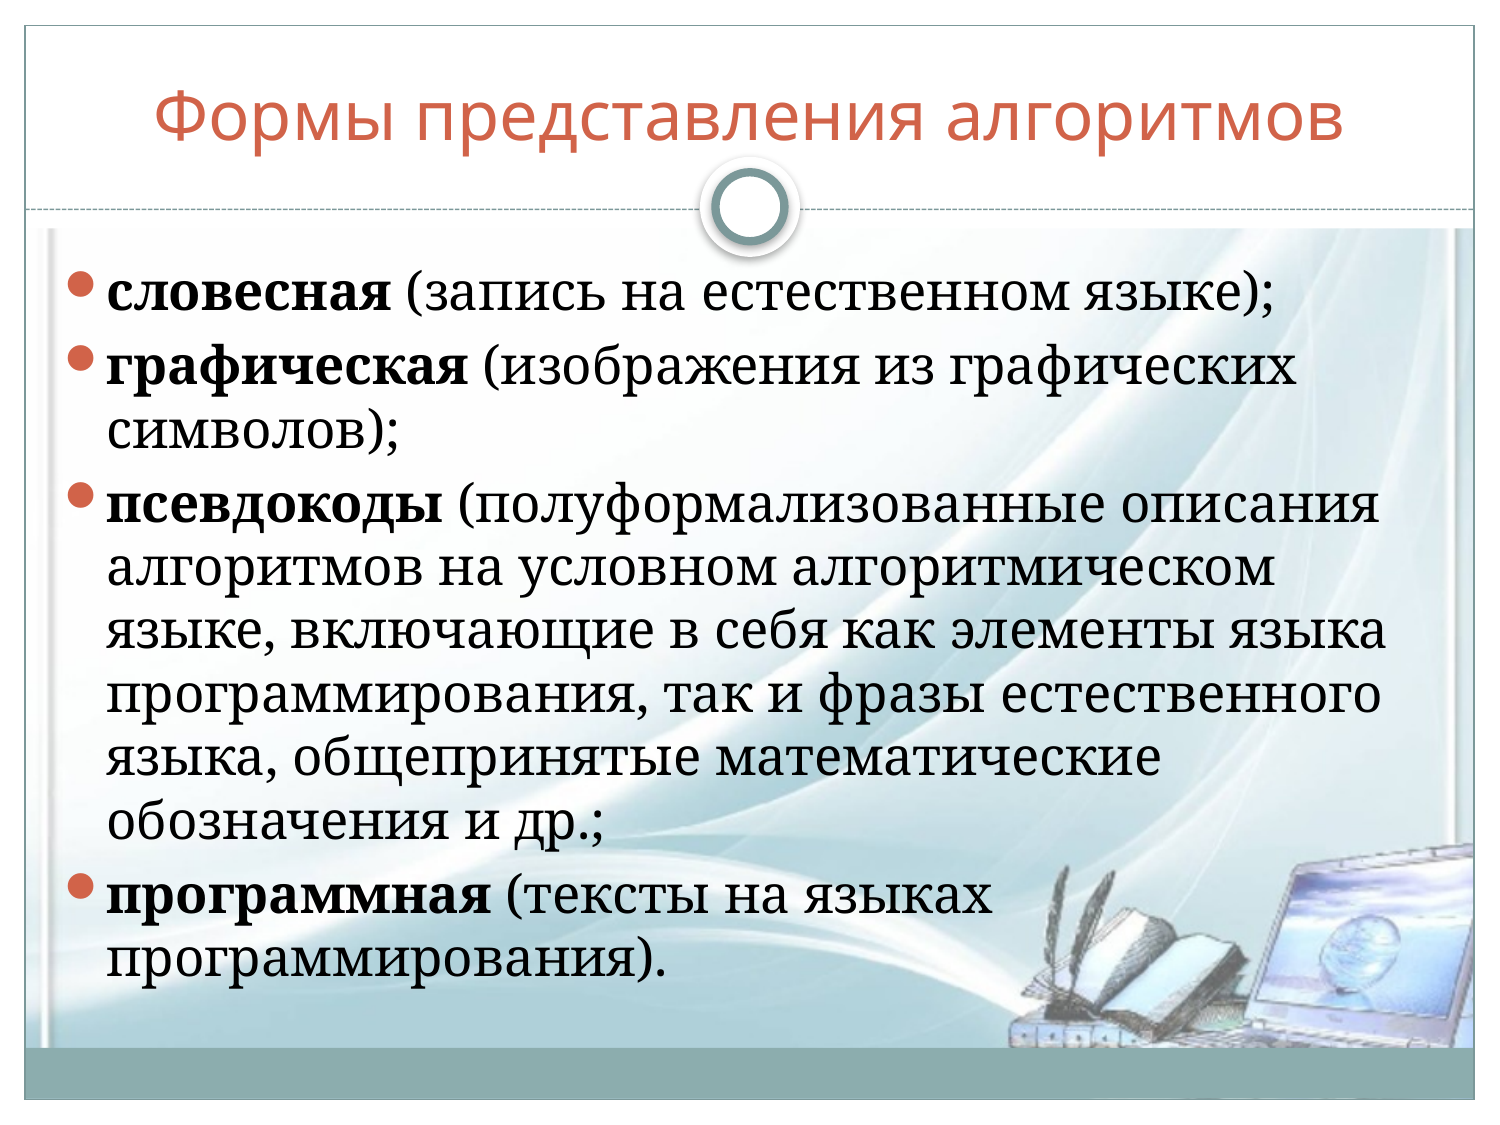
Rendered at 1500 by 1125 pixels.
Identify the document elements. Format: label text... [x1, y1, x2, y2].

list словесная (запись на естественном языке); графическая (изображения из графических символов); псевдокоды (полуформализованные описания алгоритмов на условном алгоритмическом языке, включающие в себя как элементы языка программирования, так и фразы естественного языка, общепринятые математические обозначения и др.; программная (тексты на языках программирования). [49, 250, 1445, 1001]
title Формы представления алгоритмов [49, 37, 1450, 162]
picture [26, 229, 1473, 1047]
